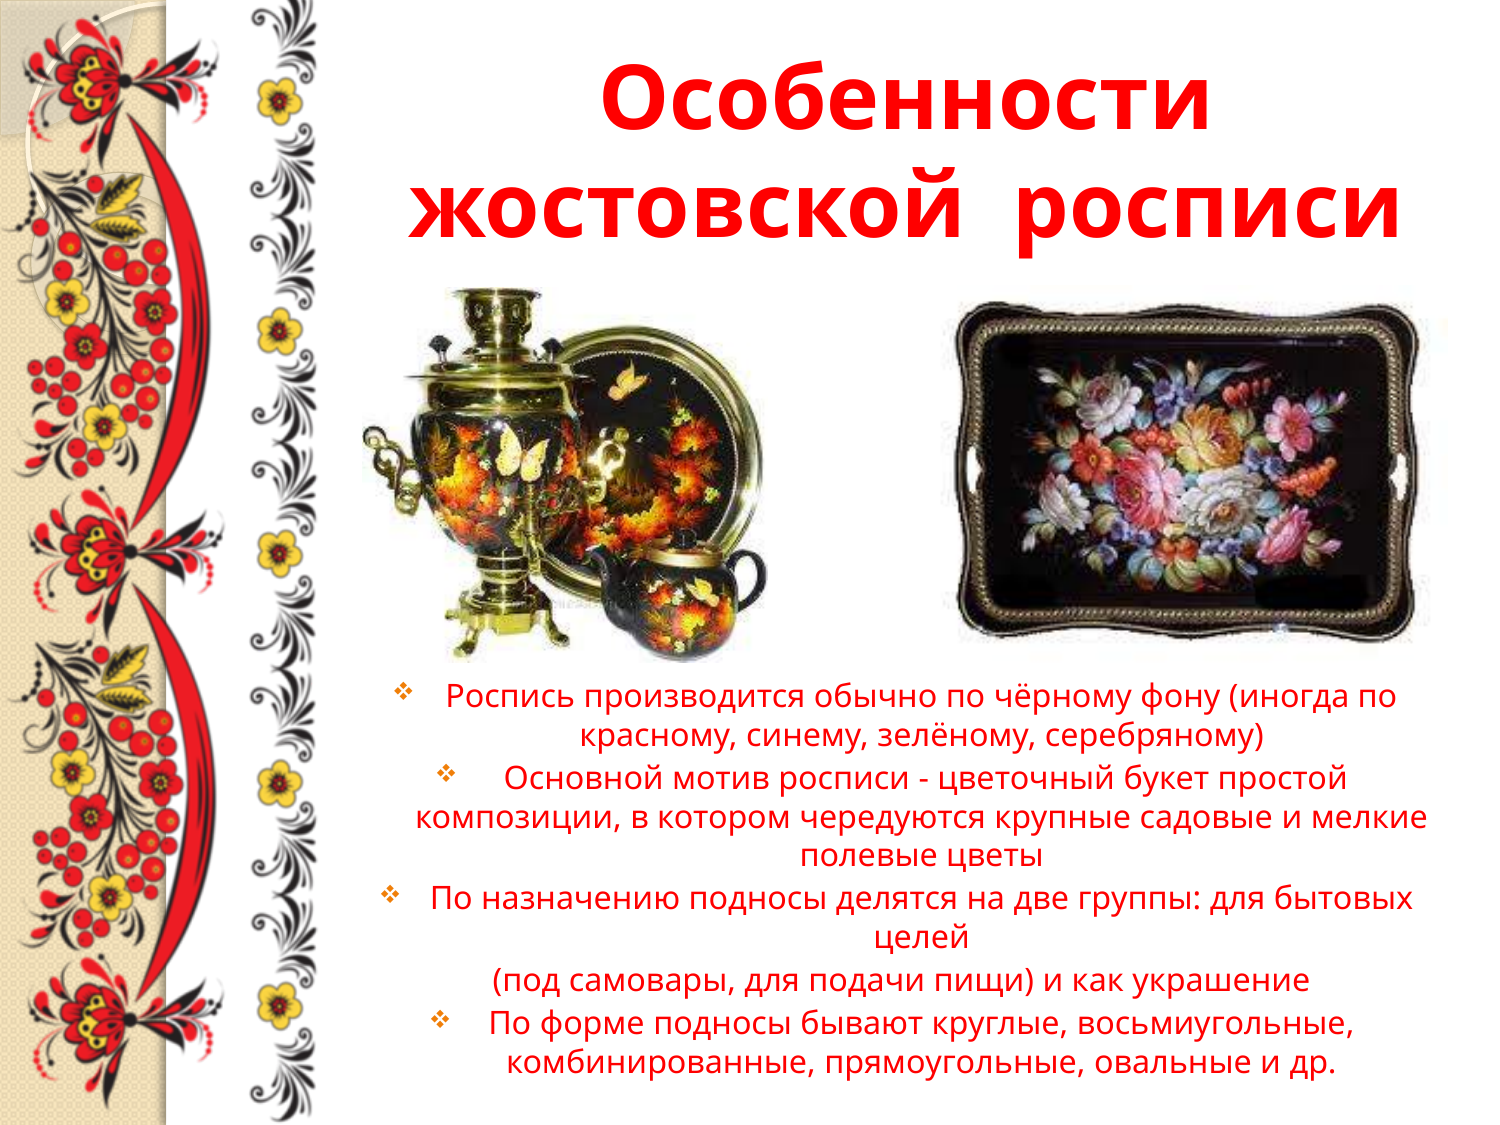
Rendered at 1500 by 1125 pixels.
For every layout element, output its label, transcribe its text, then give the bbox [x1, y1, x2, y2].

picture [0, 0, 320, 1125]
title Особенности жостовской росписи [362, 45, 1450, 250]
picture [924, 285, 1448, 665]
picture [362, 287, 769, 663]
list Роспись производится обычно по чёрному фону (иногда по красному, синему, зелёному, серебряному) Основной мотив росписи - цветочный букет простой композиции, в котором чередуются крупные садовые и мелкие полевые цветы По назначению подносы делятся на две группы: для бытовых целей (под самовары, для подачи пищи) и как украшение По форме подносы бывают круглые, восьмиугольные, комбинированные, прямоугольные, овальные и др. [337, 624, 1466, 1088]
